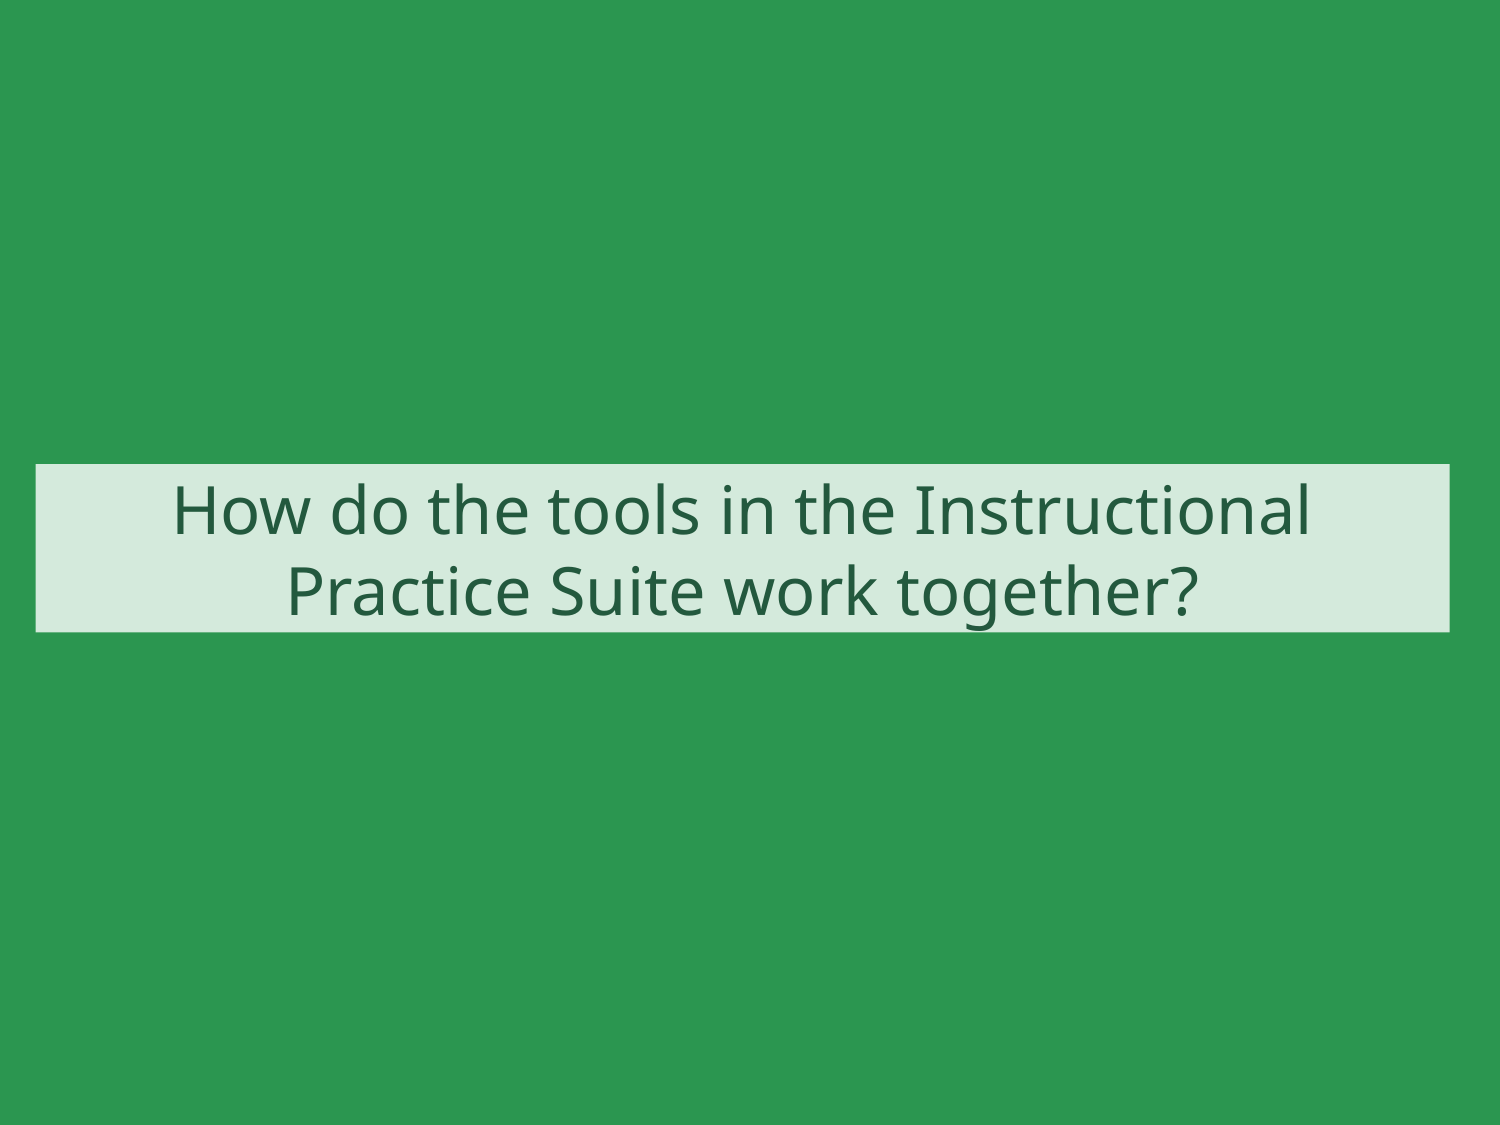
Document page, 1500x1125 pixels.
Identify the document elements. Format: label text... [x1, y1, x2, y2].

title How do the tools in the Instructional Practice Suite work together? [35, 464, 1450, 633]
